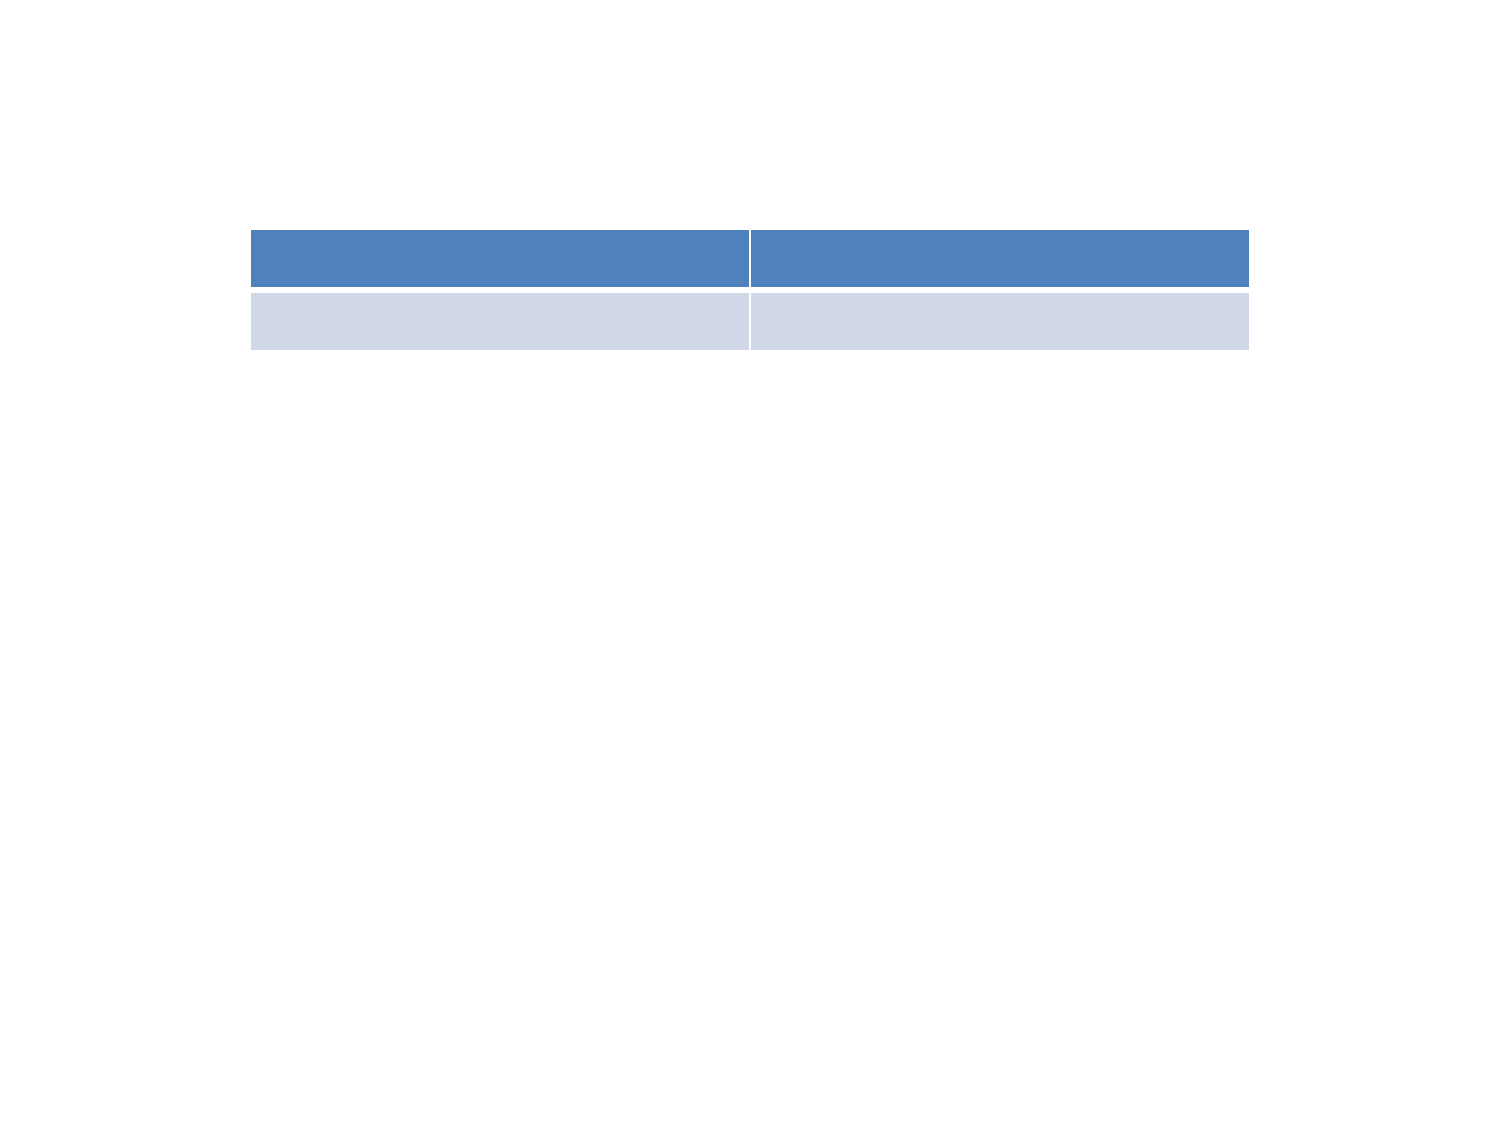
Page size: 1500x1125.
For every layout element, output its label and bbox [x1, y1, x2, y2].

table_header [751, 230, 1249, 287]
table_cell [251, 293, 749, 350]
table_header [251, 230, 749, 287]
table_cell [751, 293, 1249, 350]
